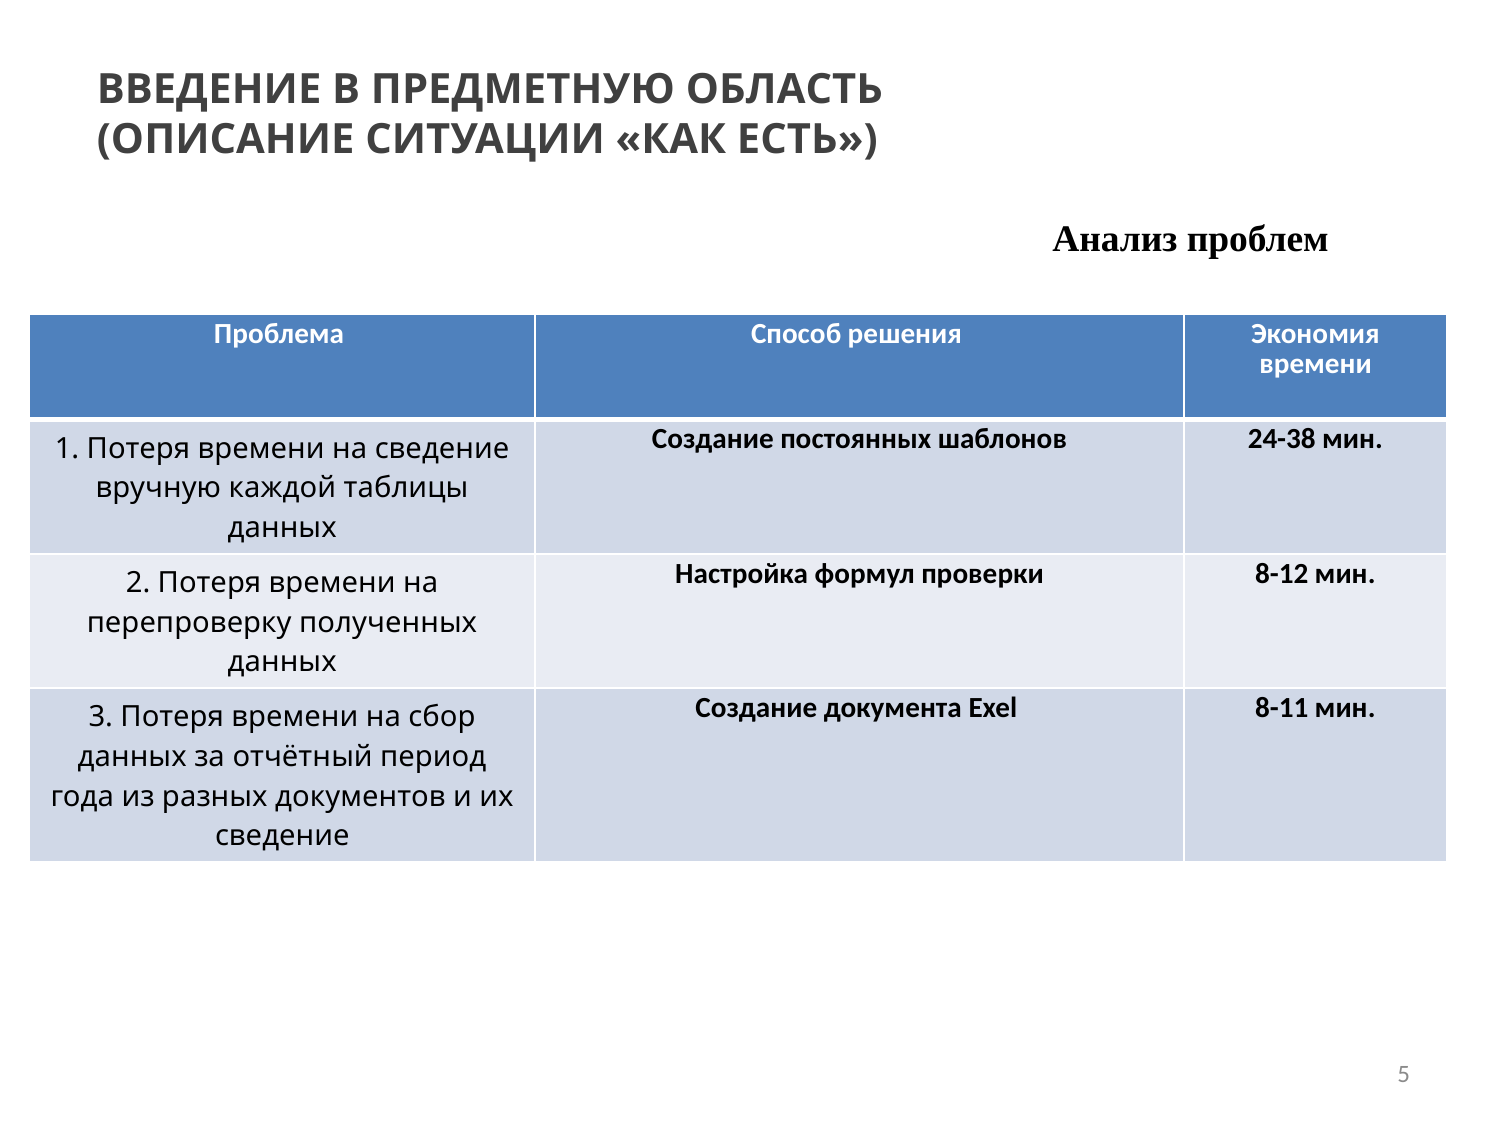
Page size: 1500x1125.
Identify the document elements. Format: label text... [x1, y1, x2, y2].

table_header Способ решения [536, 315, 1183, 417]
slide_number 5 [1074, 1042, 1425, 1103]
table_cell Создание документа Exel [536, 689, 1183, 861]
table_cell 8-12 мин. [1185, 555, 1446, 687]
table_header Экономия времени [1185, 315, 1446, 417]
table_cell 3. Потеря времени на сбор данных за отчётный период года из разных документов и их сведение [30, 689, 534, 861]
text_box Введение в предметную область (описание ситуации «как есть») [82, 93, 1443, 204]
table_cell 1. Потеря времени на сведение вручную каждой таблицы данных [30, 422, 534, 553]
table_cell Настройка формул проверки [536, 555, 1183, 687]
table_header Проблема [30, 315, 534, 417]
text_box [23, 82, 1449, 211]
table_cell 2. Потеря времени на перепроверку полученных данных [30, 555, 534, 687]
table_cell 8-11 мин. [1185, 689, 1446, 861]
text_box Анализ проблем [927, 206, 1455, 267]
table_cell 24-38 мин. [1185, 422, 1446, 553]
table_cell Создание постоянных шаблонов [536, 422, 1183, 553]
